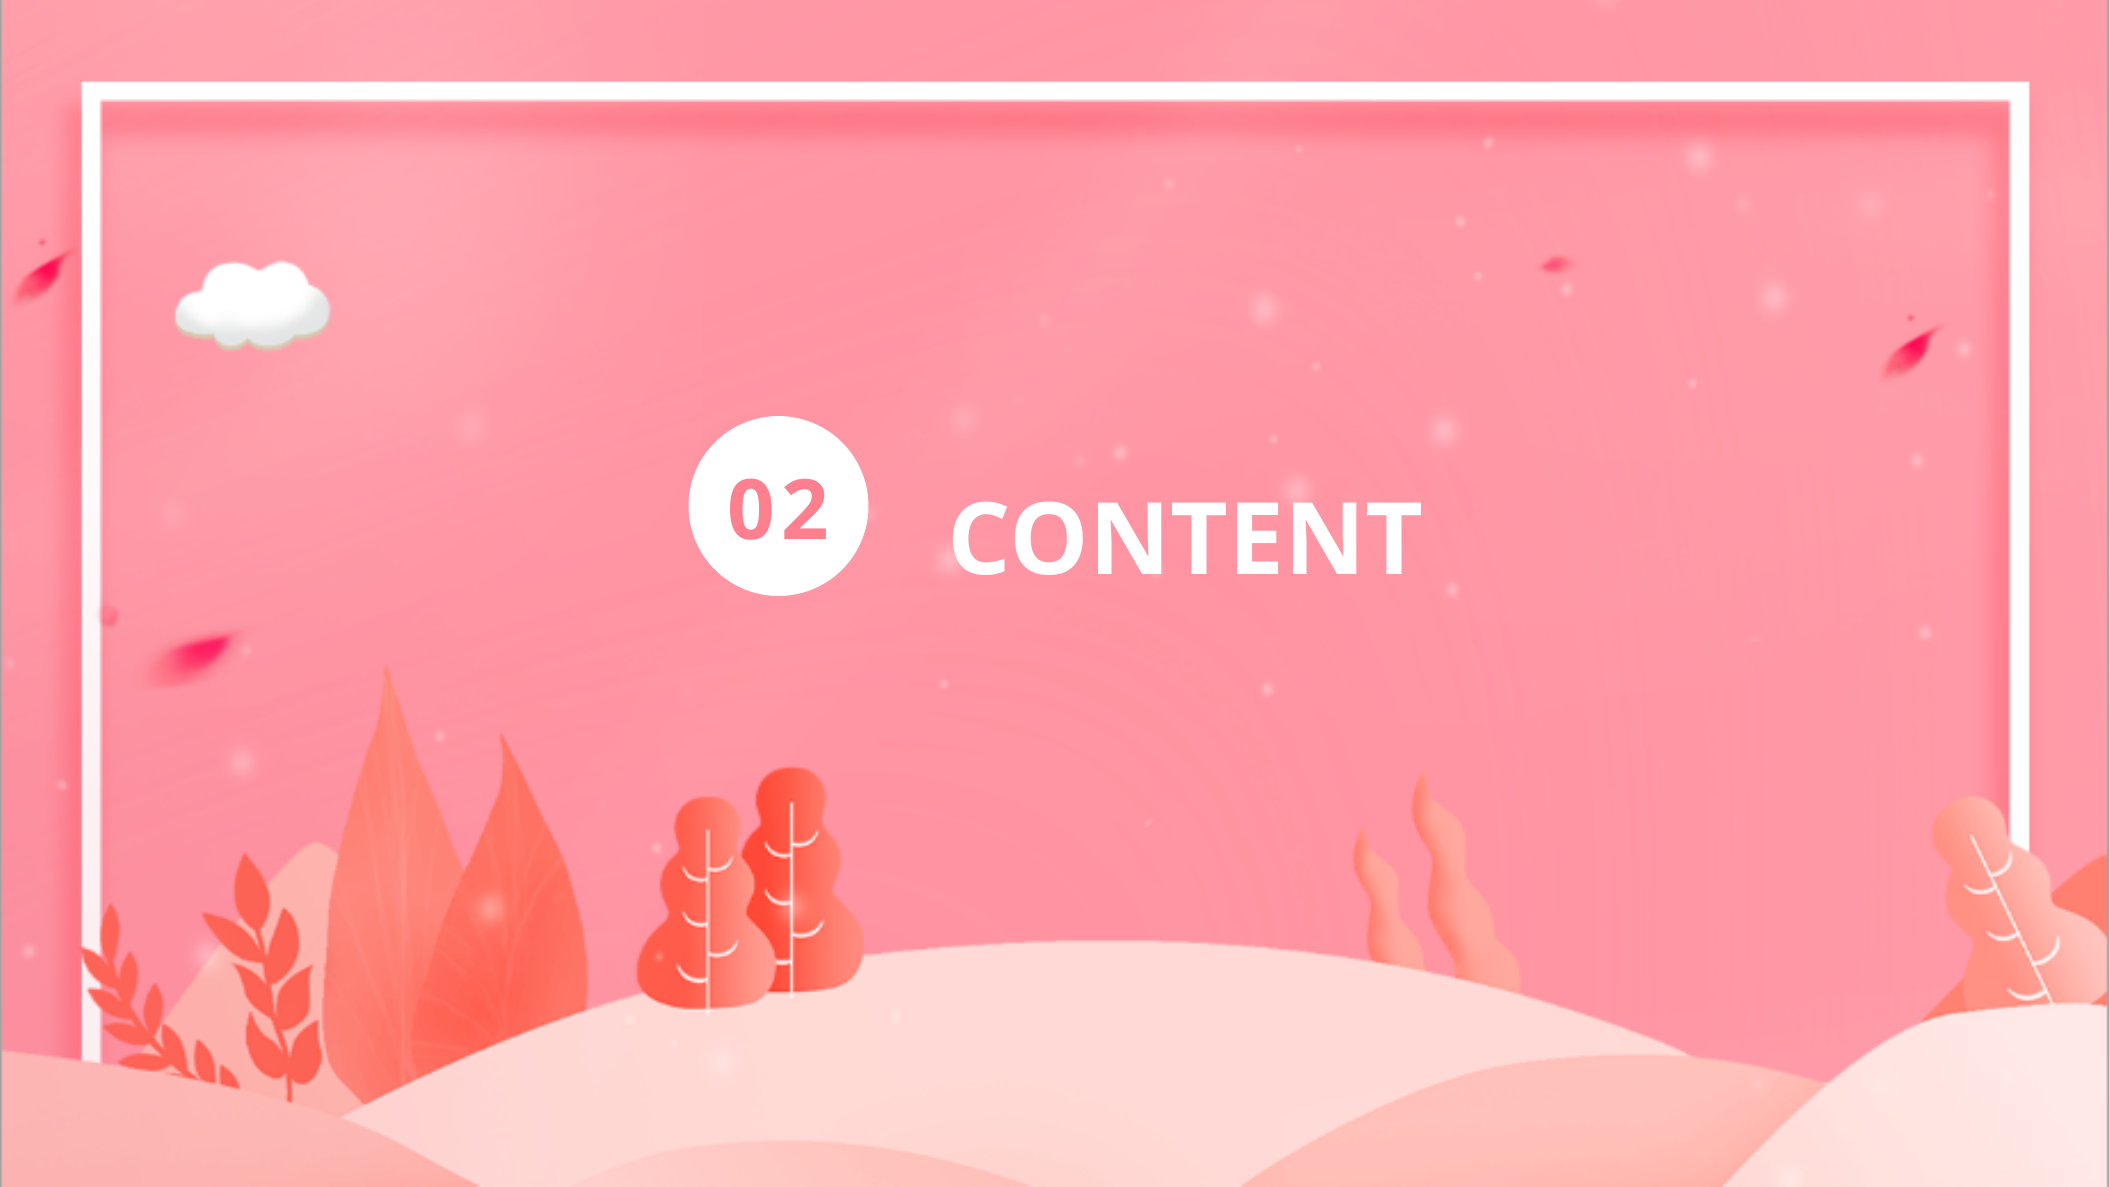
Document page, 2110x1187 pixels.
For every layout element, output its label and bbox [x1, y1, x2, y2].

text_box [688, 415, 1474, 604]
picture [0, 0, 2110, 1187]
